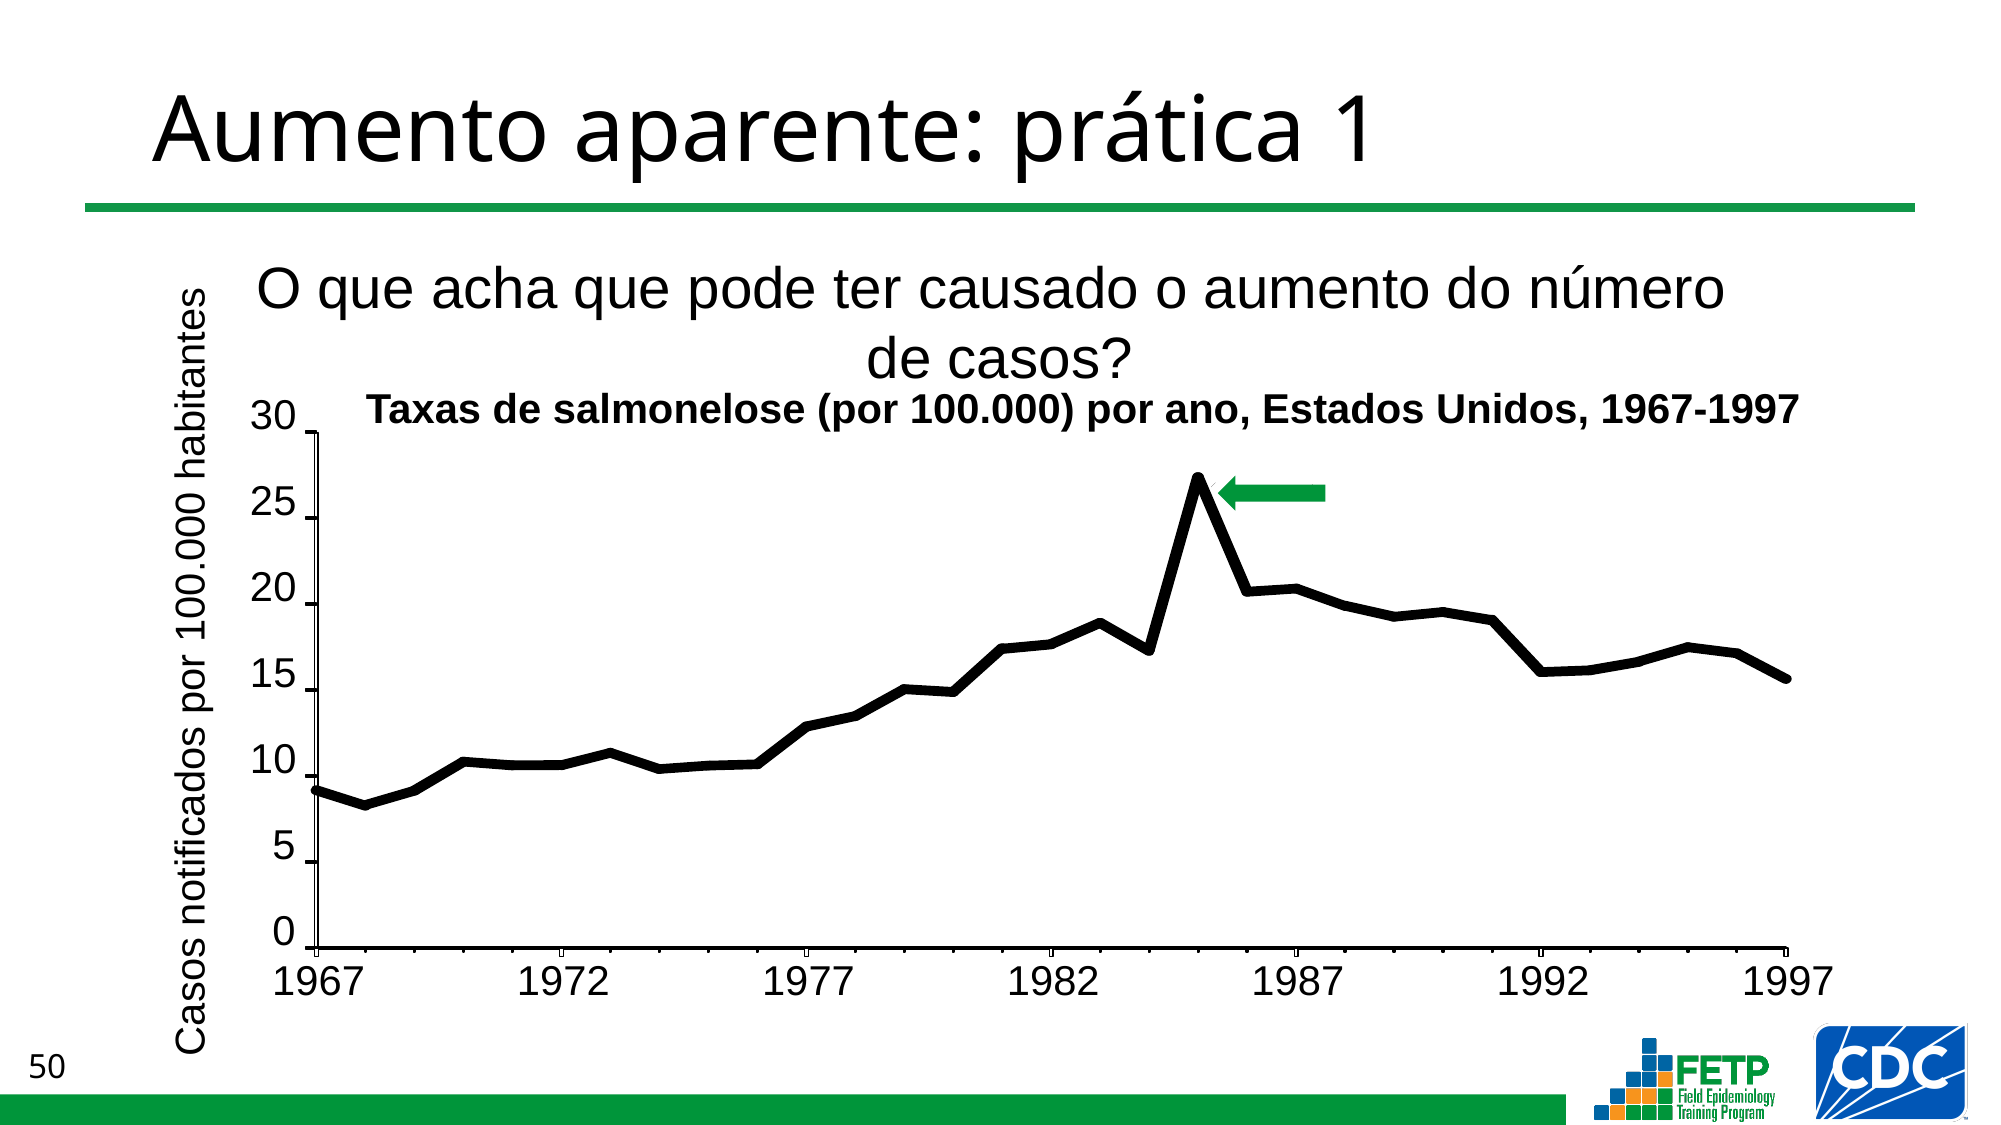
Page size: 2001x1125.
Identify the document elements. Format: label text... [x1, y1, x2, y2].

picture [1594, 1038, 1775, 1122]
picture [1813, 1023, 1968, 1122]
list O que acha que pode ter causado o aumento do número de casos? [137, 242, 1863, 1004]
text_box Taxas de salmonelose (por 100.000) por ano, Estados Unidos, 1967-1997 [325, 374, 1842, 440]
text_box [176, 414, 1836, 1004]
title Aumento aparente: prática 1 [137, 75, 1863, 207]
